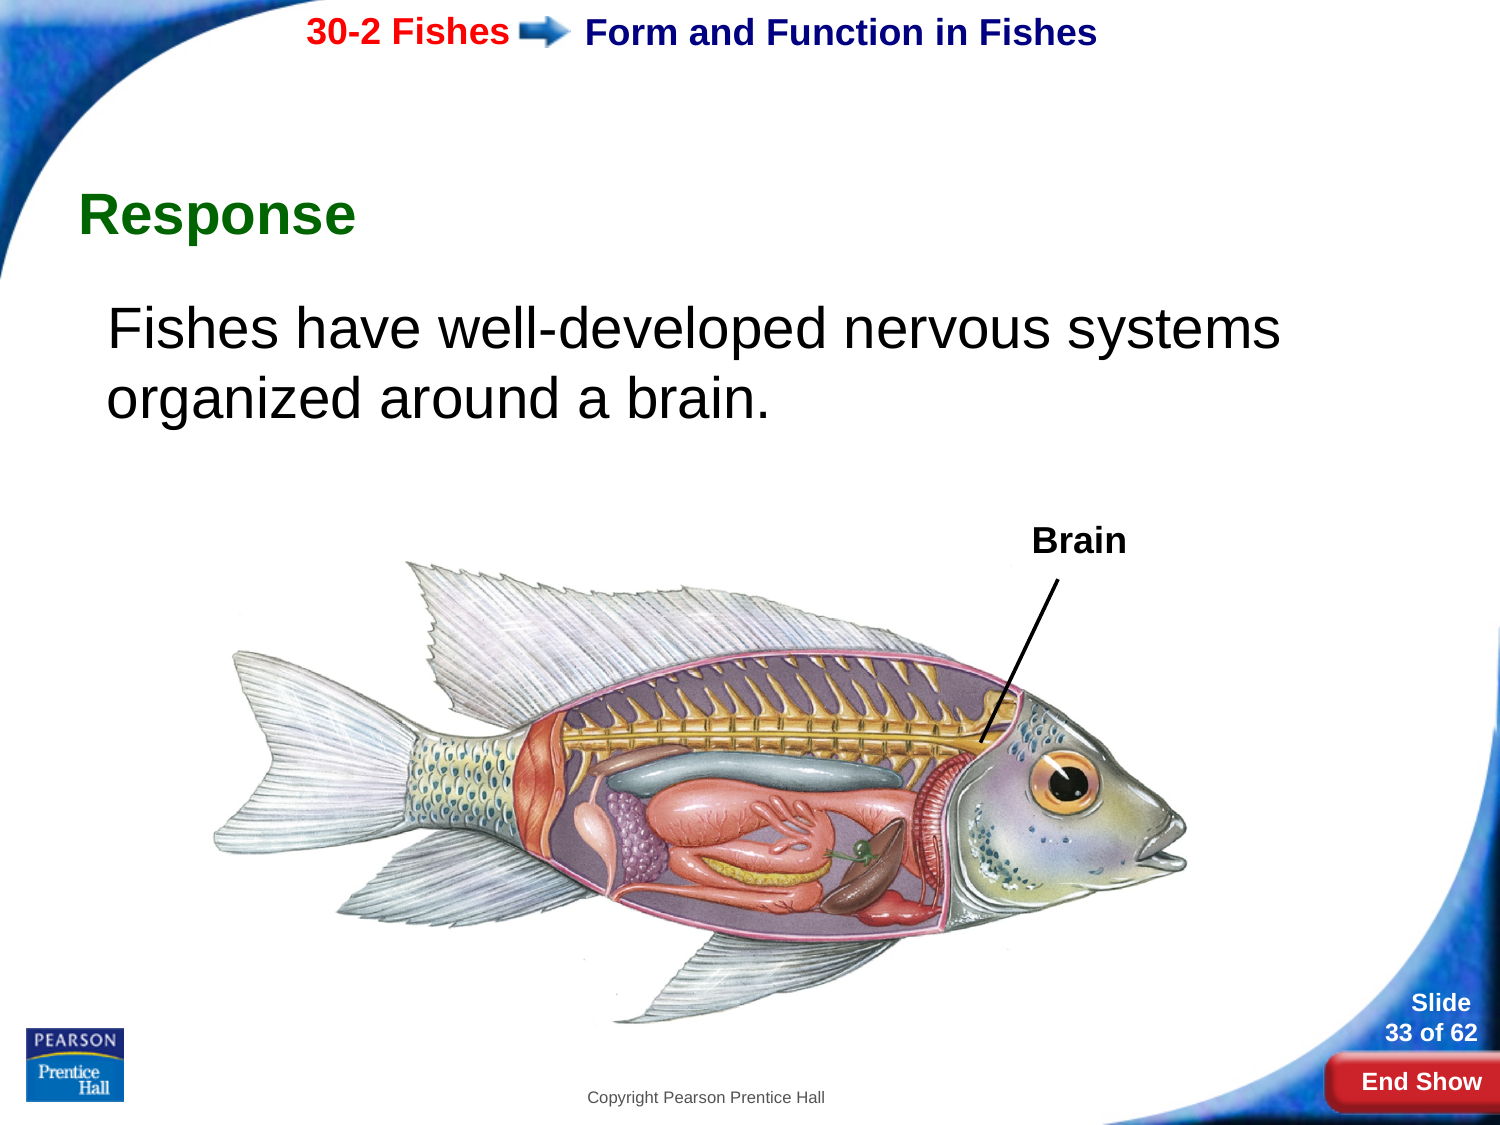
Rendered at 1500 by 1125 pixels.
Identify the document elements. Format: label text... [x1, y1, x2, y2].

list Response Fishes have well-developed nervous systems organized around a brain. [44, 179, 1448, 992]
footer Copyright Pearson Prentice Hall [468, 1078, 945, 1105]
title Form and Function in Fishes [569, 0, 1239, 76]
picture [0, 0, 1500, 1125]
text_box Brain [1016, 508, 1500, 569]
